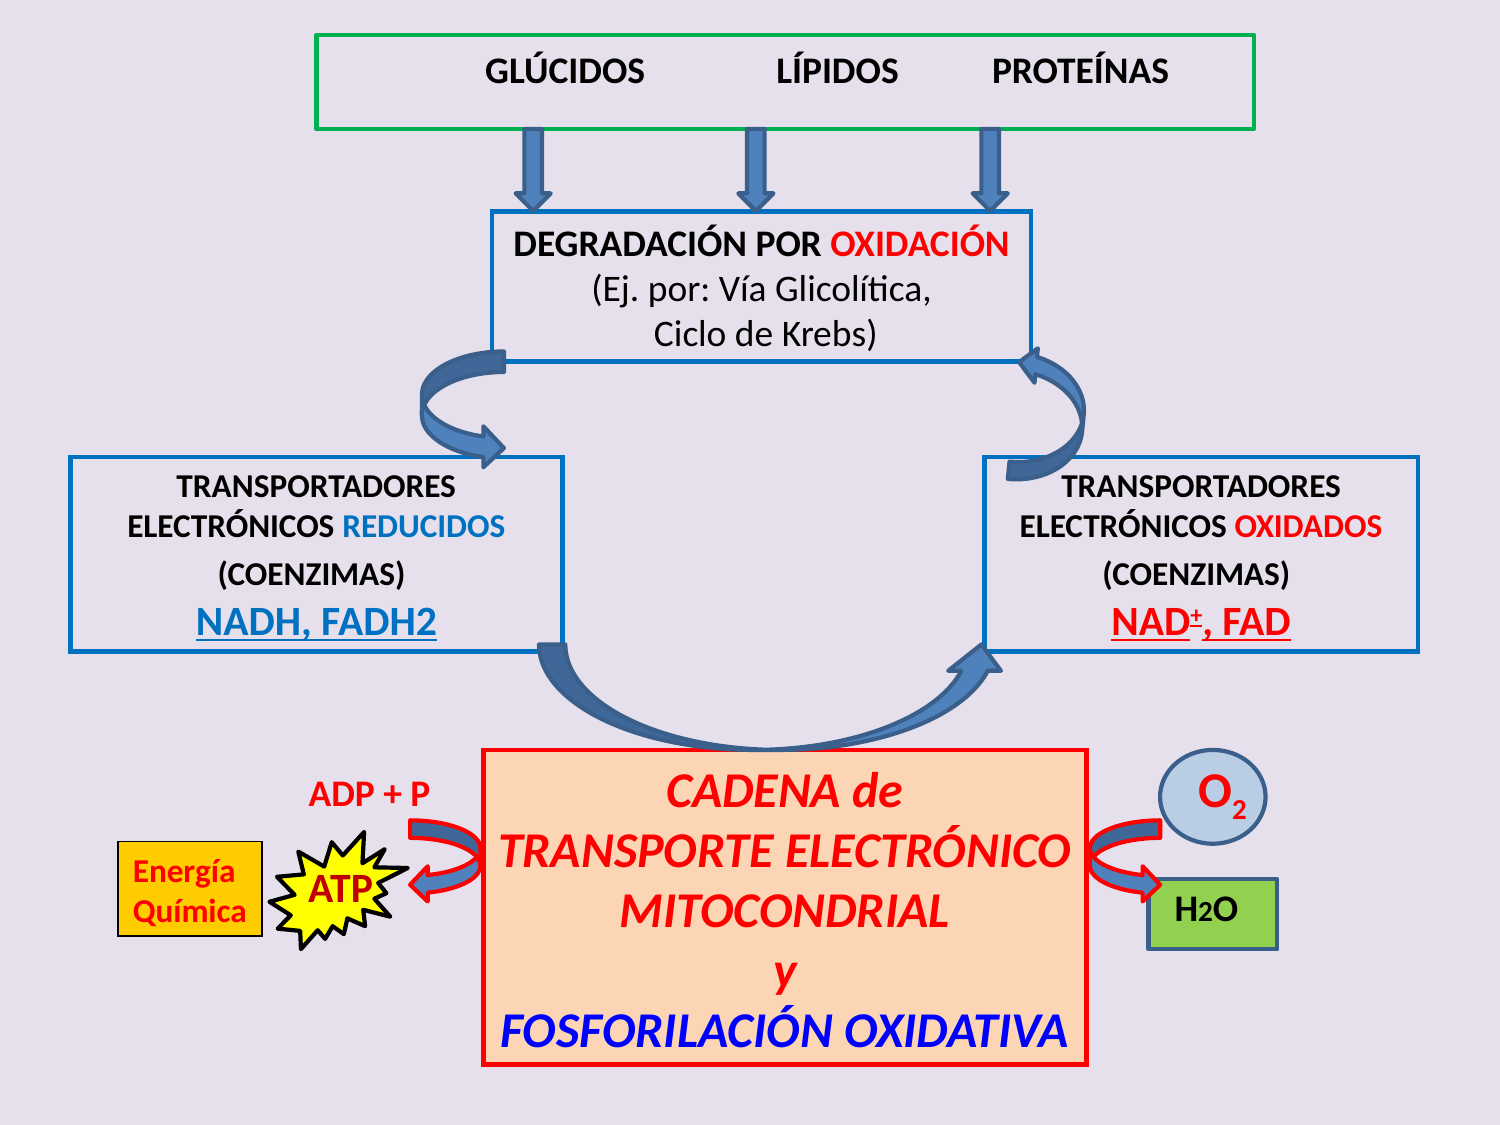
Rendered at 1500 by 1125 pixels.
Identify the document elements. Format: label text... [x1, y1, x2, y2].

text_box ATP [293, 853, 389, 919]
text_box [1146, 877, 1279, 951]
text_box [419, 349, 507, 470]
text_box [1157, 755, 1250, 846]
text_box [267, 873, 368, 952]
text_box CADENA de TRANSPORTE ELECTRÓNICO MITOCONDRIAL y FOSFORILACIÓN OXIDATIVA [483, 749, 1087, 1065]
text_box ADP + P [293, 761, 446, 822]
text_box [1005, 346, 1087, 482]
text_box Energía Química [118, 841, 263, 937]
text_box [408, 818, 483, 904]
text_box [513, 126, 553, 214]
text_box H2O [1159, 876, 1254, 937]
text_box [736, 126, 776, 214]
text_box DEGRADACIÓN POR OXIDACIÓN (Ej. por: Vía Glicolítica, Ciclo de Krebs) [492, 211, 1032, 362]
text_box [326, 830, 367, 853]
title GLÚCIDOS LÍPIDOS PROTEÍNAS [316, 35, 1254, 129]
text_box [389, 865, 410, 880]
text_box TRANSPORTADORES ELECTRÓNICOS OXIDADOS (COENZIMAS) NAD+, FAD [984, 456, 1418, 652]
text_box [970, 126, 1010, 214]
text_box O2 [1183, 749, 1325, 833]
text_box [374, 847, 387, 853]
text_box [536, 642, 1003, 753]
text_box TRANSPORTADORES ELECTRÓNICOS REDUCIDOS (COENZIMAS) NADH, FADH2 [70, 456, 563, 652]
text_box [1087, 818, 1163, 904]
